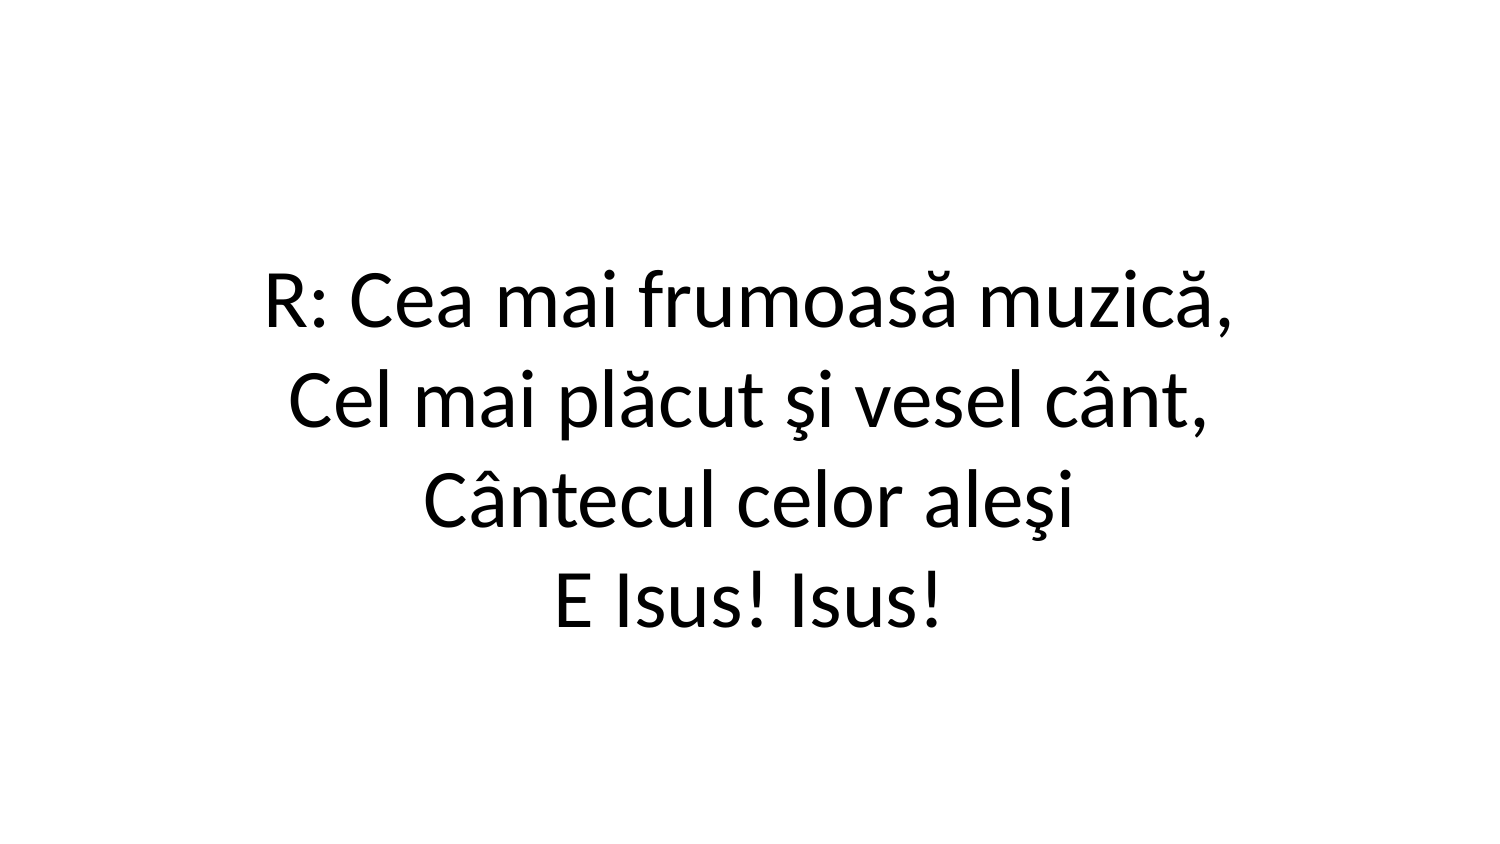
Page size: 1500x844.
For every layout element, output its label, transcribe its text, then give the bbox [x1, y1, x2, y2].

text_box R: Cea mai frumoasă muzică, Cel mai plăcut şi vesel cânt, Cântecul celor aleşi E Isus! Isus! [248, 192, 1252, 652]
